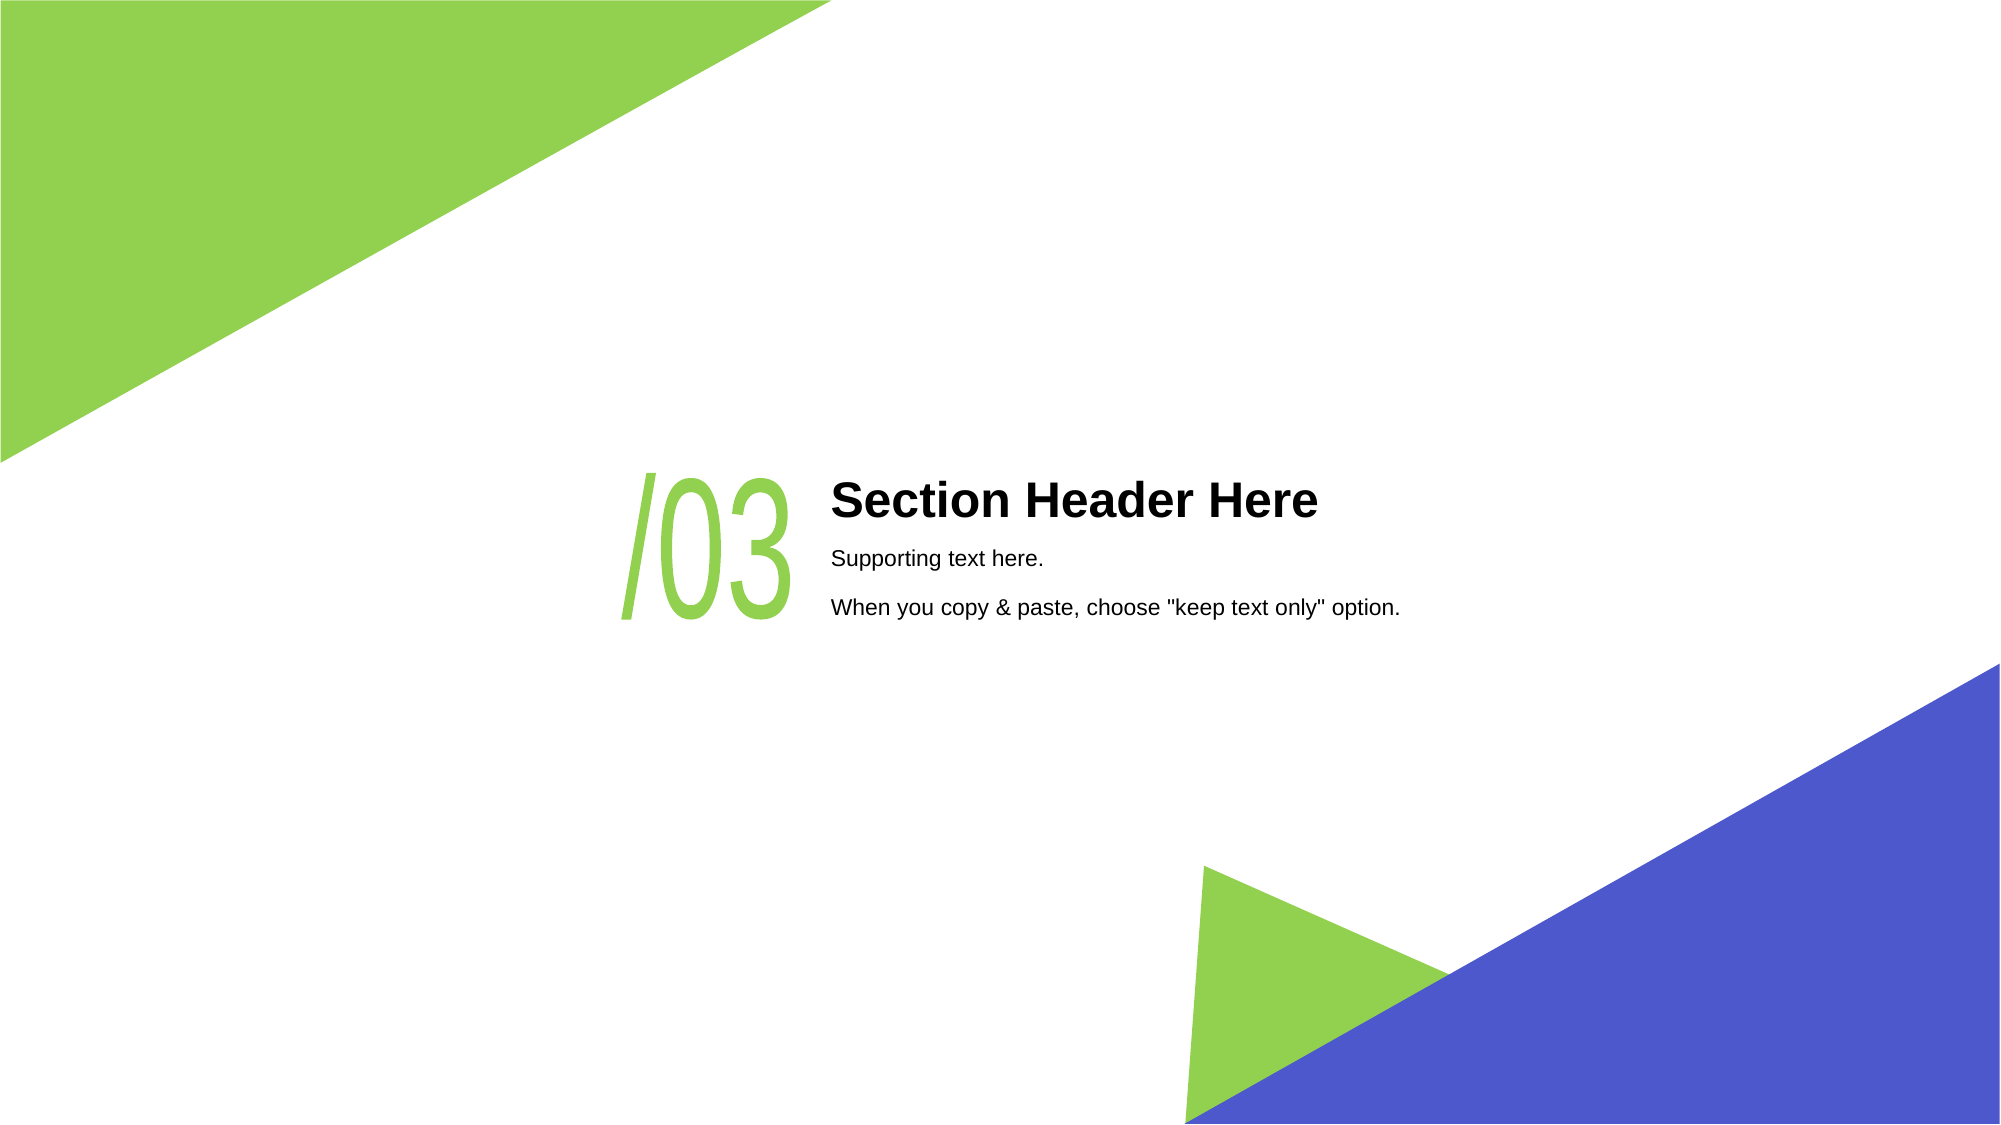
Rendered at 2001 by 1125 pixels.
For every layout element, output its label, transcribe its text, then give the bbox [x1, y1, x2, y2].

title Section Header Here [815, 389, 1705, 536]
list Supporting text here. When you copy & paste, choose "keep text only" option. [815, 536, 1705, 703]
